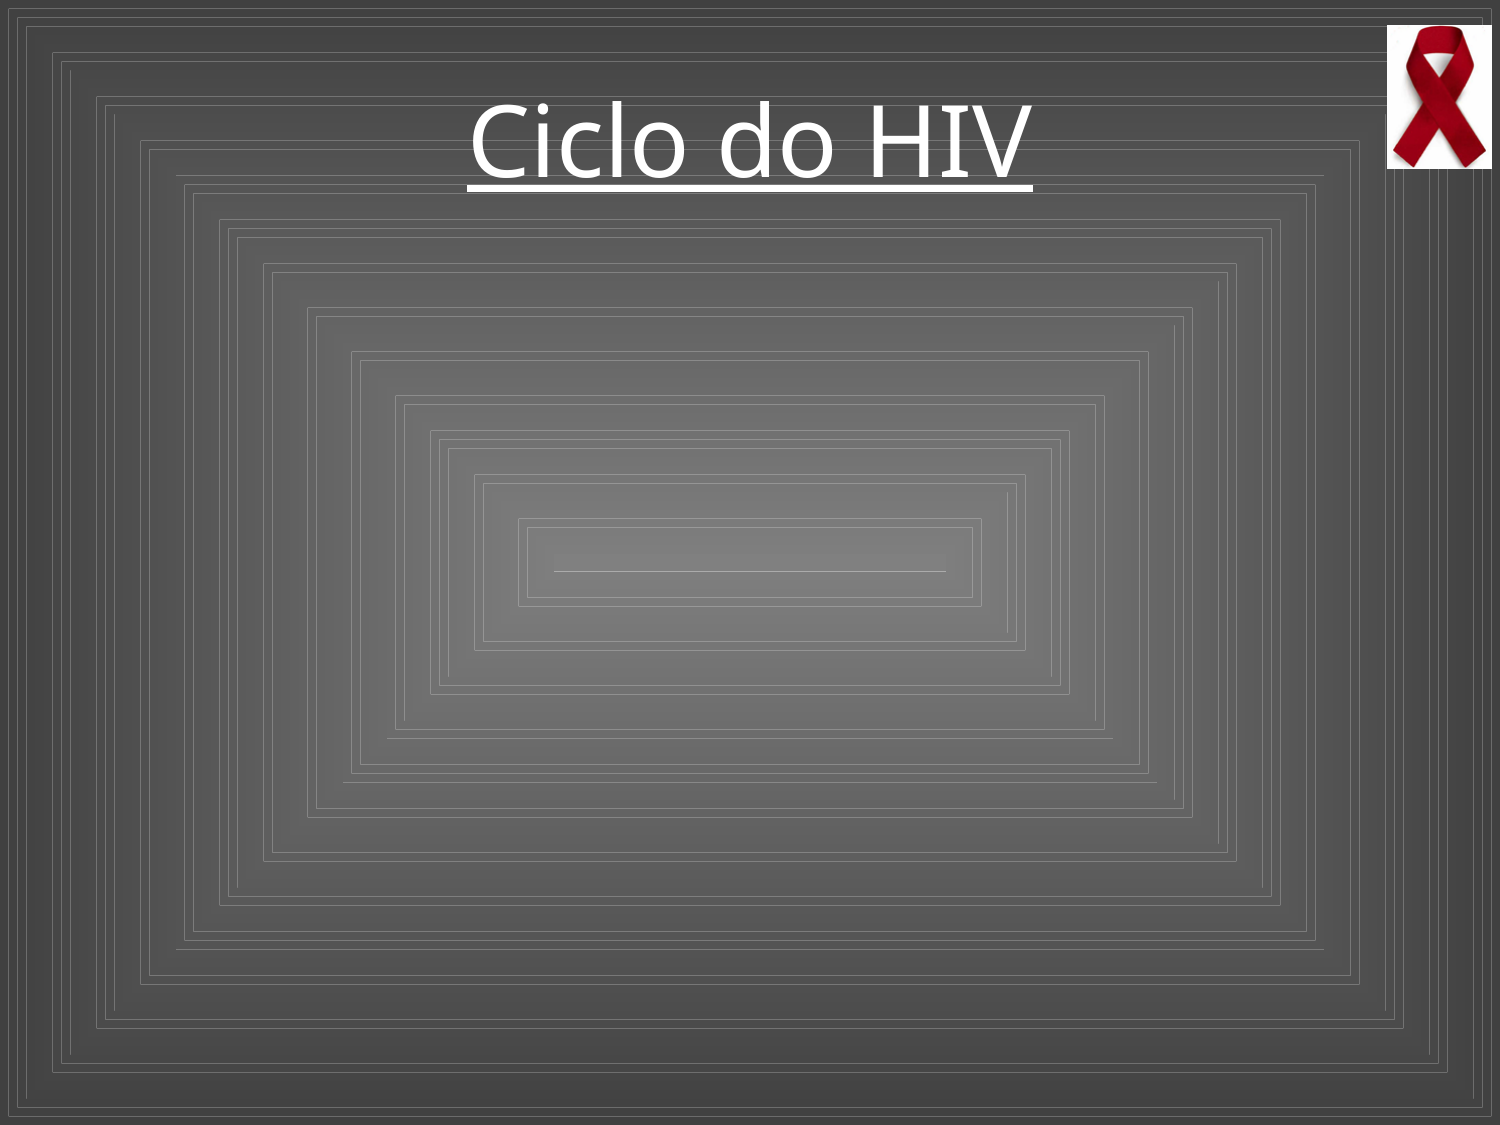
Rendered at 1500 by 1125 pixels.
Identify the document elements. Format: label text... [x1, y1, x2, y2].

title Ciclo do HIV [112, 19, 1388, 255]
picture [1387, 25, 1492, 169]
